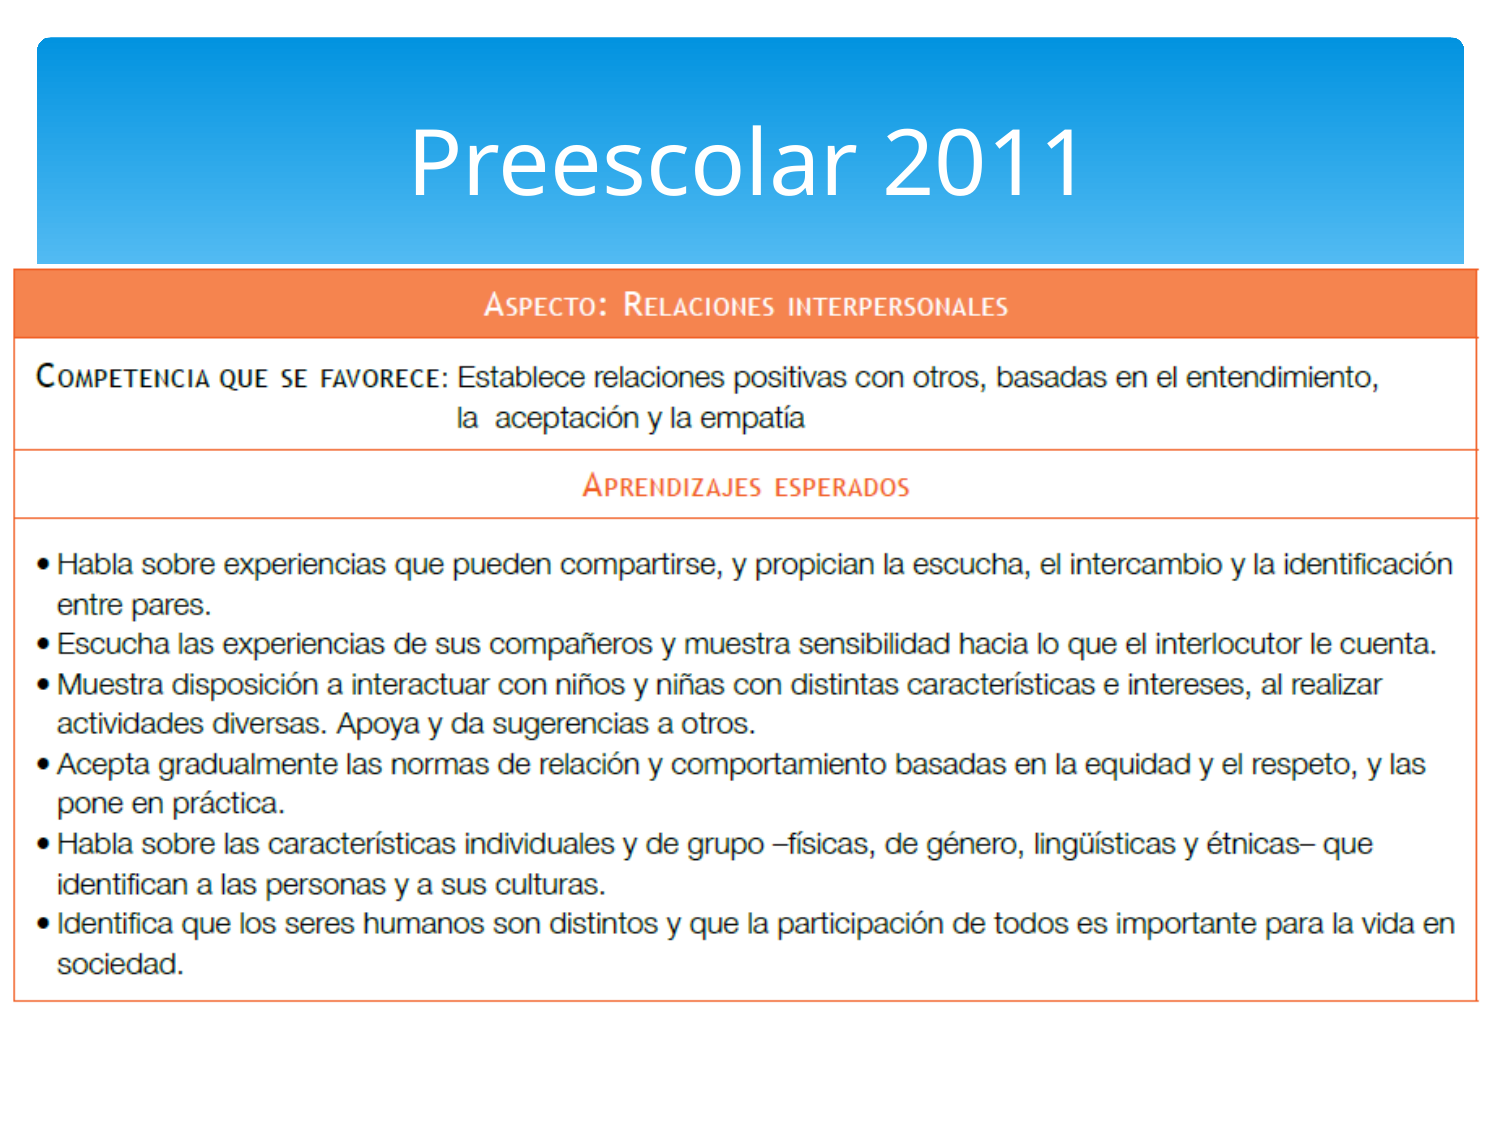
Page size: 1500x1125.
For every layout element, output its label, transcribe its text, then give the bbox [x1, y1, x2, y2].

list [12, 263, 1483, 1006]
title Preescolar 2011 [75, 55, 1425, 261]
